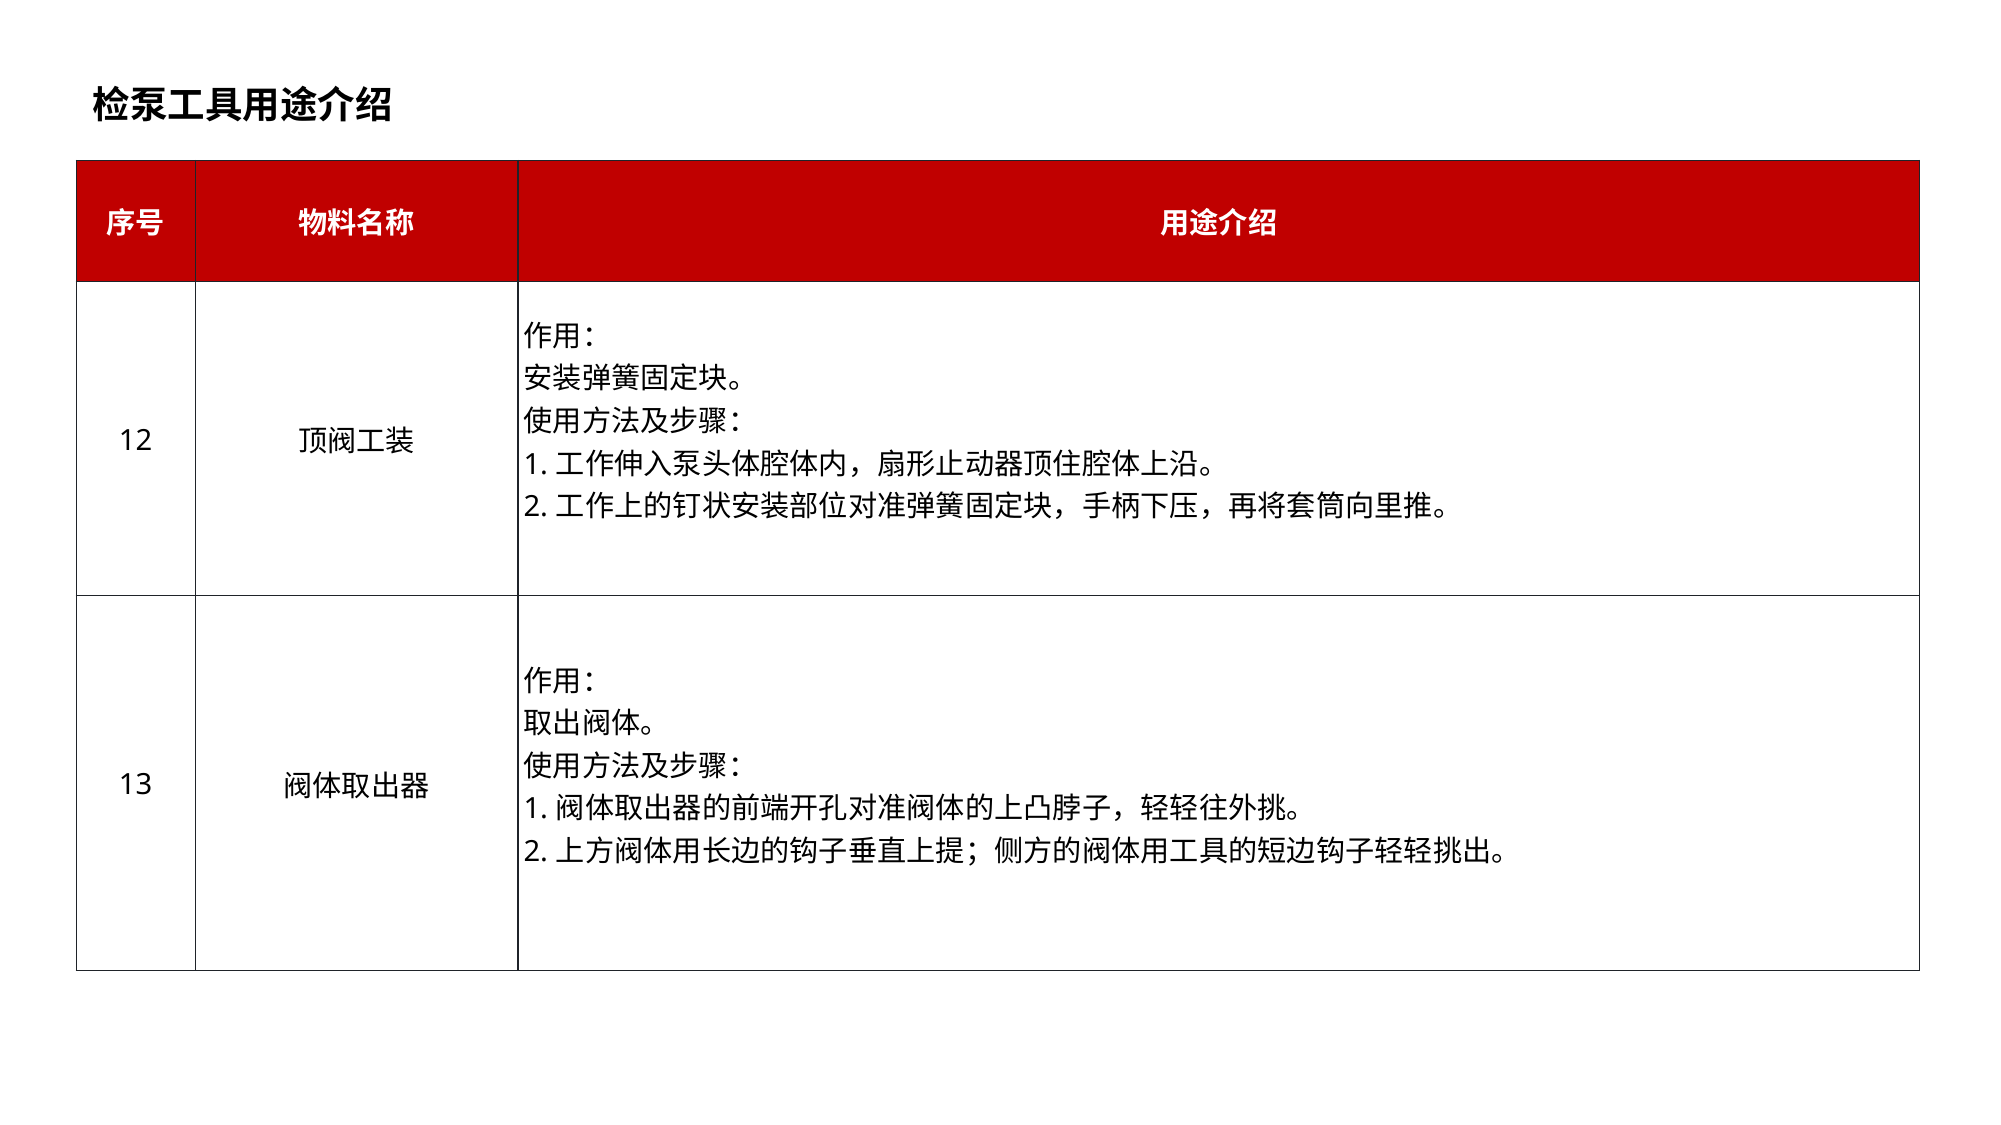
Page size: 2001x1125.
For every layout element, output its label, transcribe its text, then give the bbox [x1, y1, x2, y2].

table_cell 阀体取出器 [196, 596, 517, 970]
table_cell 13 [77, 596, 195, 970]
table_cell 顶阀工装 [196, 282, 517, 595]
table_cell 作用： 取出阀体。 使用方法及步骤： 1.阀体取出器的前端开孔对准阀体的上凸脖子，轻轻往外挑。 2.上方阀体用长边的钩子垂直上提；侧方的阀体用工具的短边钩子轻轻挑出。 [519, 596, 1919, 970]
text_box 检泵工具用途介绍 [77, 73, 408, 134]
table_header 序号 [77, 161, 195, 281]
table_cell 作用： 安装弹簧固定块。 使用方法及步骤： 1.工作伸入泵头体腔体内，扇形止动器顶住腔体上沿。 2.工作上的钉状安装部位对准弹簧固定块，手柄下压，再将套筒向里推。 [519, 282, 1919, 595]
table_cell 12 [77, 282, 195, 595]
table_header 用途介绍 [519, 161, 1919, 281]
table_header 物料名称 [196, 161, 517, 281]
